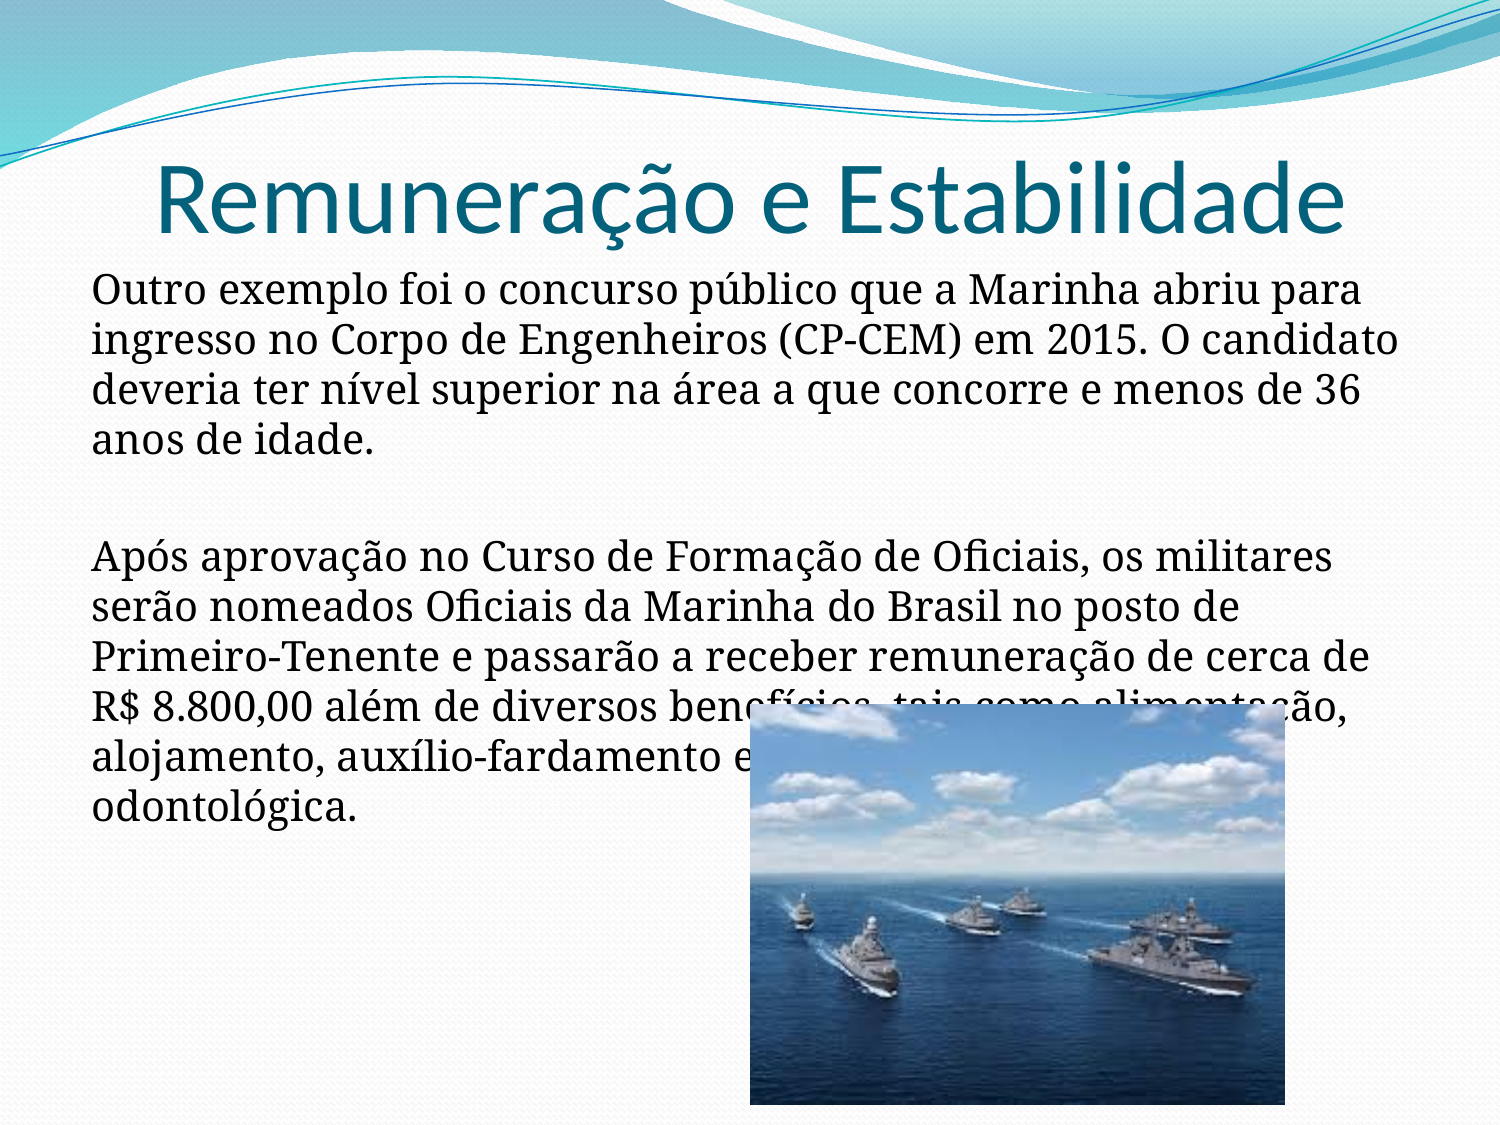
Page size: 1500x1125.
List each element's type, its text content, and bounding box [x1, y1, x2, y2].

picture [749, 703, 1285, 1105]
title Remuneração e Estabilidade [76, 66, 1427, 254]
list Outro exemplo foi o concurso público que a Marinha abriu para ingresso no Corpo de Engenheiros (CP-CEM) em 2015. O candidato deveria ter nível superior na área a que concorre e menos de 36 anos de idade. Após aprovação no Curso de Formação de Oficiais, os militares serão nomeados Oficiais da Marinha do Brasil no posto de Primeiro-Tenente e passarão a receber remuneração de cerca de R$ 8.800,00 além de diversos benefícios, tais como alimentação, alojamento, auxílio-fardamento e assistência médico-odontológica. [76, 255, 1427, 976]
